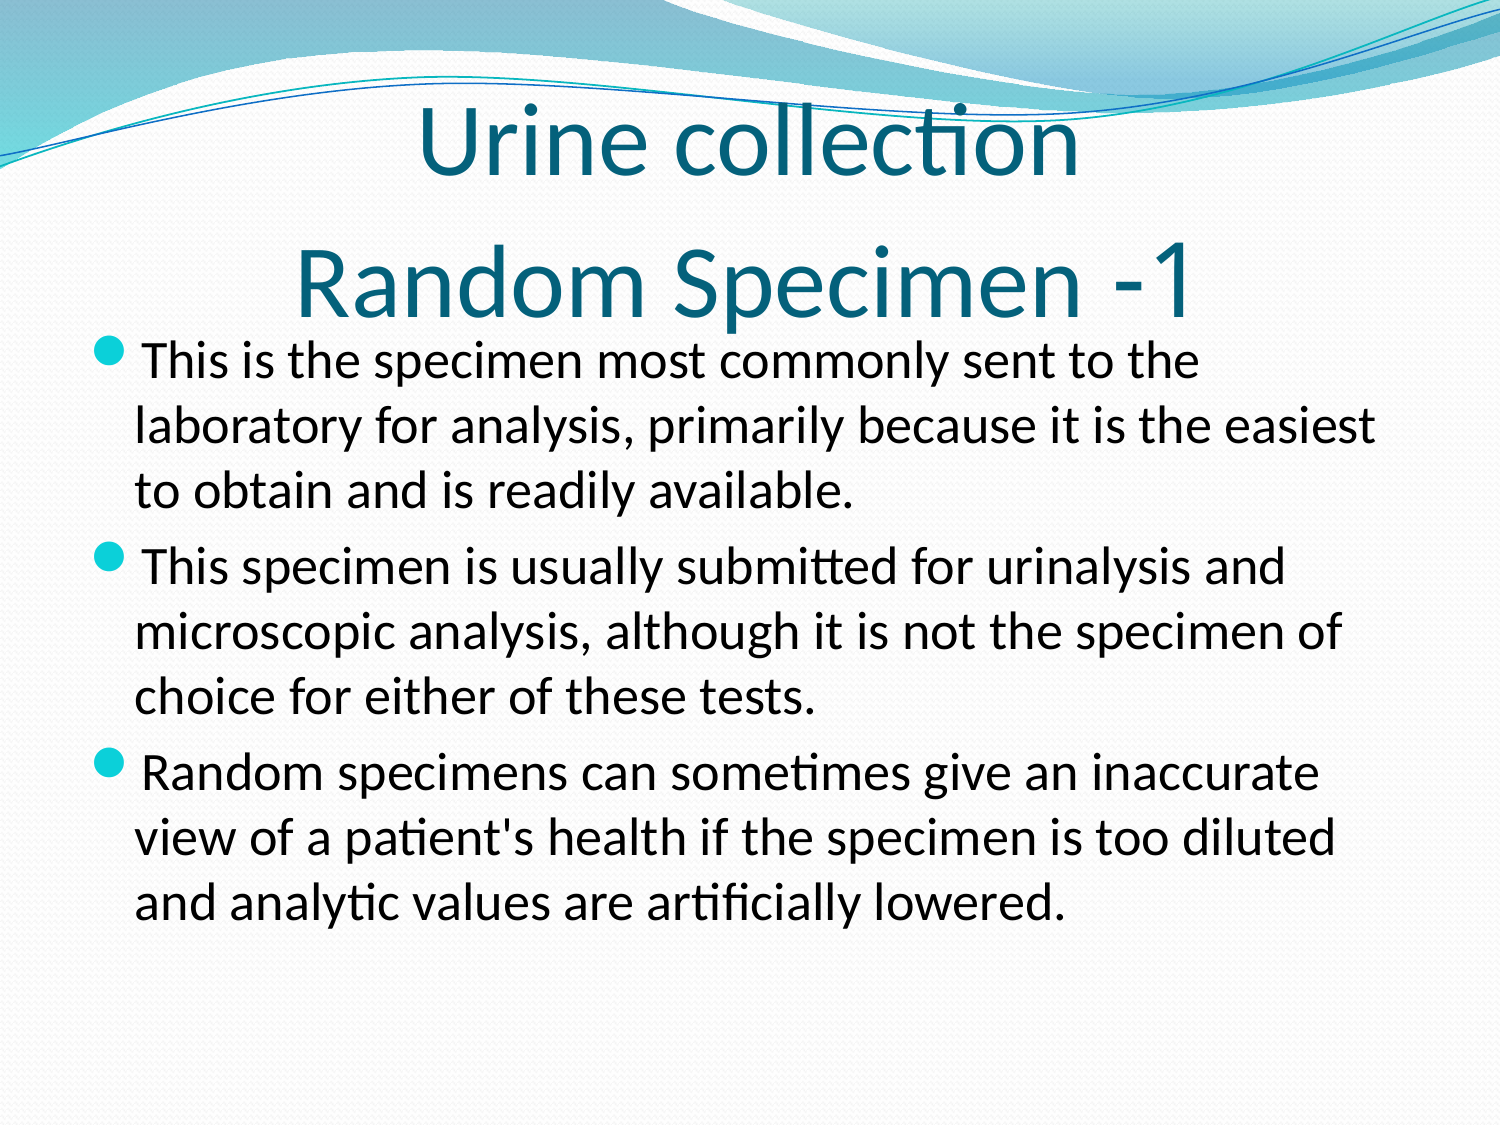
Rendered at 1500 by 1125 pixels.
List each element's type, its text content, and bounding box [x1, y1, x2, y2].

text_box 1- Random Specimen [74, 150, 1425, 339]
title Urine collection [75, 8, 1425, 150]
list This is the specimen most commonly sent to the laboratory for analysis, primarily because it is the easiest to obtain and is readily available. This specimen is usually submitted for urinalysis and microscopic analysis, although it is not the specimen of choice for either of these tests. Random specimens can sometimes give an inaccurate view of a patient's health if the specimen is too diluted and analytic values are artificially lowered. [75, 339, 1425, 1038]
